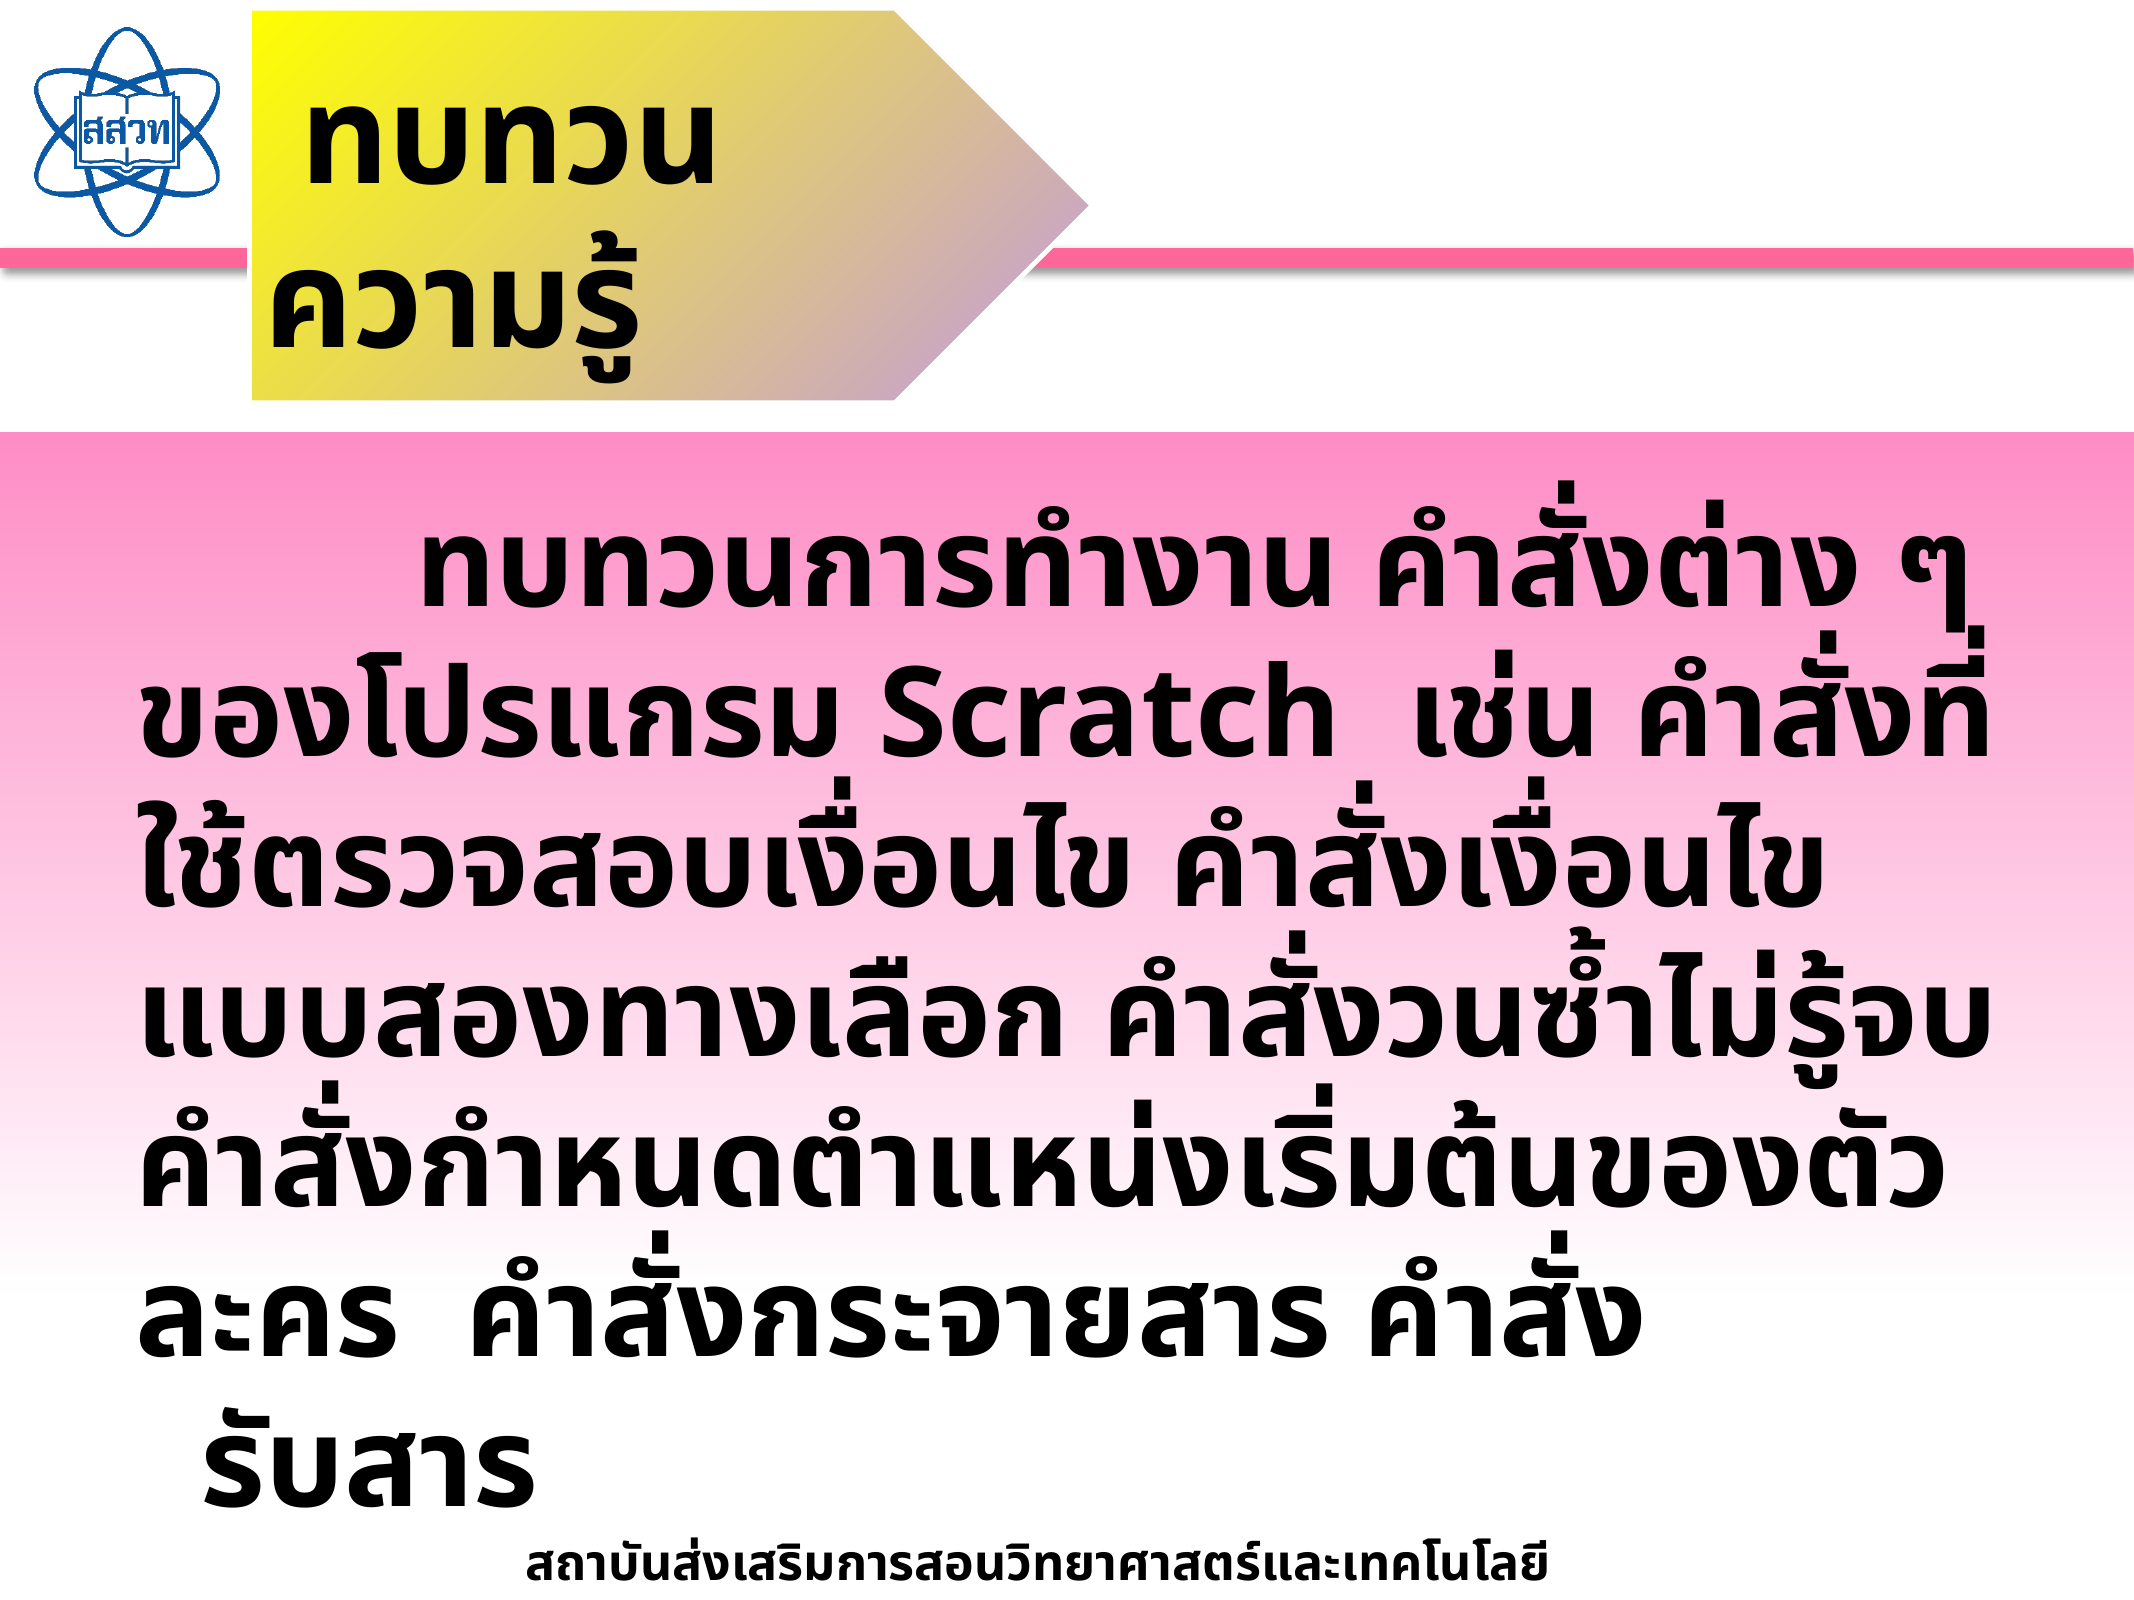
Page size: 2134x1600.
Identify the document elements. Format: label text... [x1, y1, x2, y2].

text_box ทบทวนความรู้ [248, 7, 1093, 256]
text_box ทบทวนการทำงาน คำสั่งต่าง ๆ ของโปรแกรม Scratch เช่น คำสั่งที่ใช้ตรวจสอบเงื่อนไข คำสั่งเงื่อนไขแบบสองทางเลือก คำสั่งวนซ้ำไม่รู้จบ คำสั่งกำหนดตำแหน่งเริ่มต้นของตัวละคร คำสั่งกระจายสาร คำสั่ง รับสาร [129, 474, 2057, 1583]
text_box ทบทวนความรู้ [248, 260, 1039, 404]
picture [33, 27, 220, 237]
text_box [0, 432, 2134, 1295]
text_box สถาบันส่งเสริมการสอนวิทยาศาสตร์และเทคโนโลยี [74, 1522, 2002, 1589]
